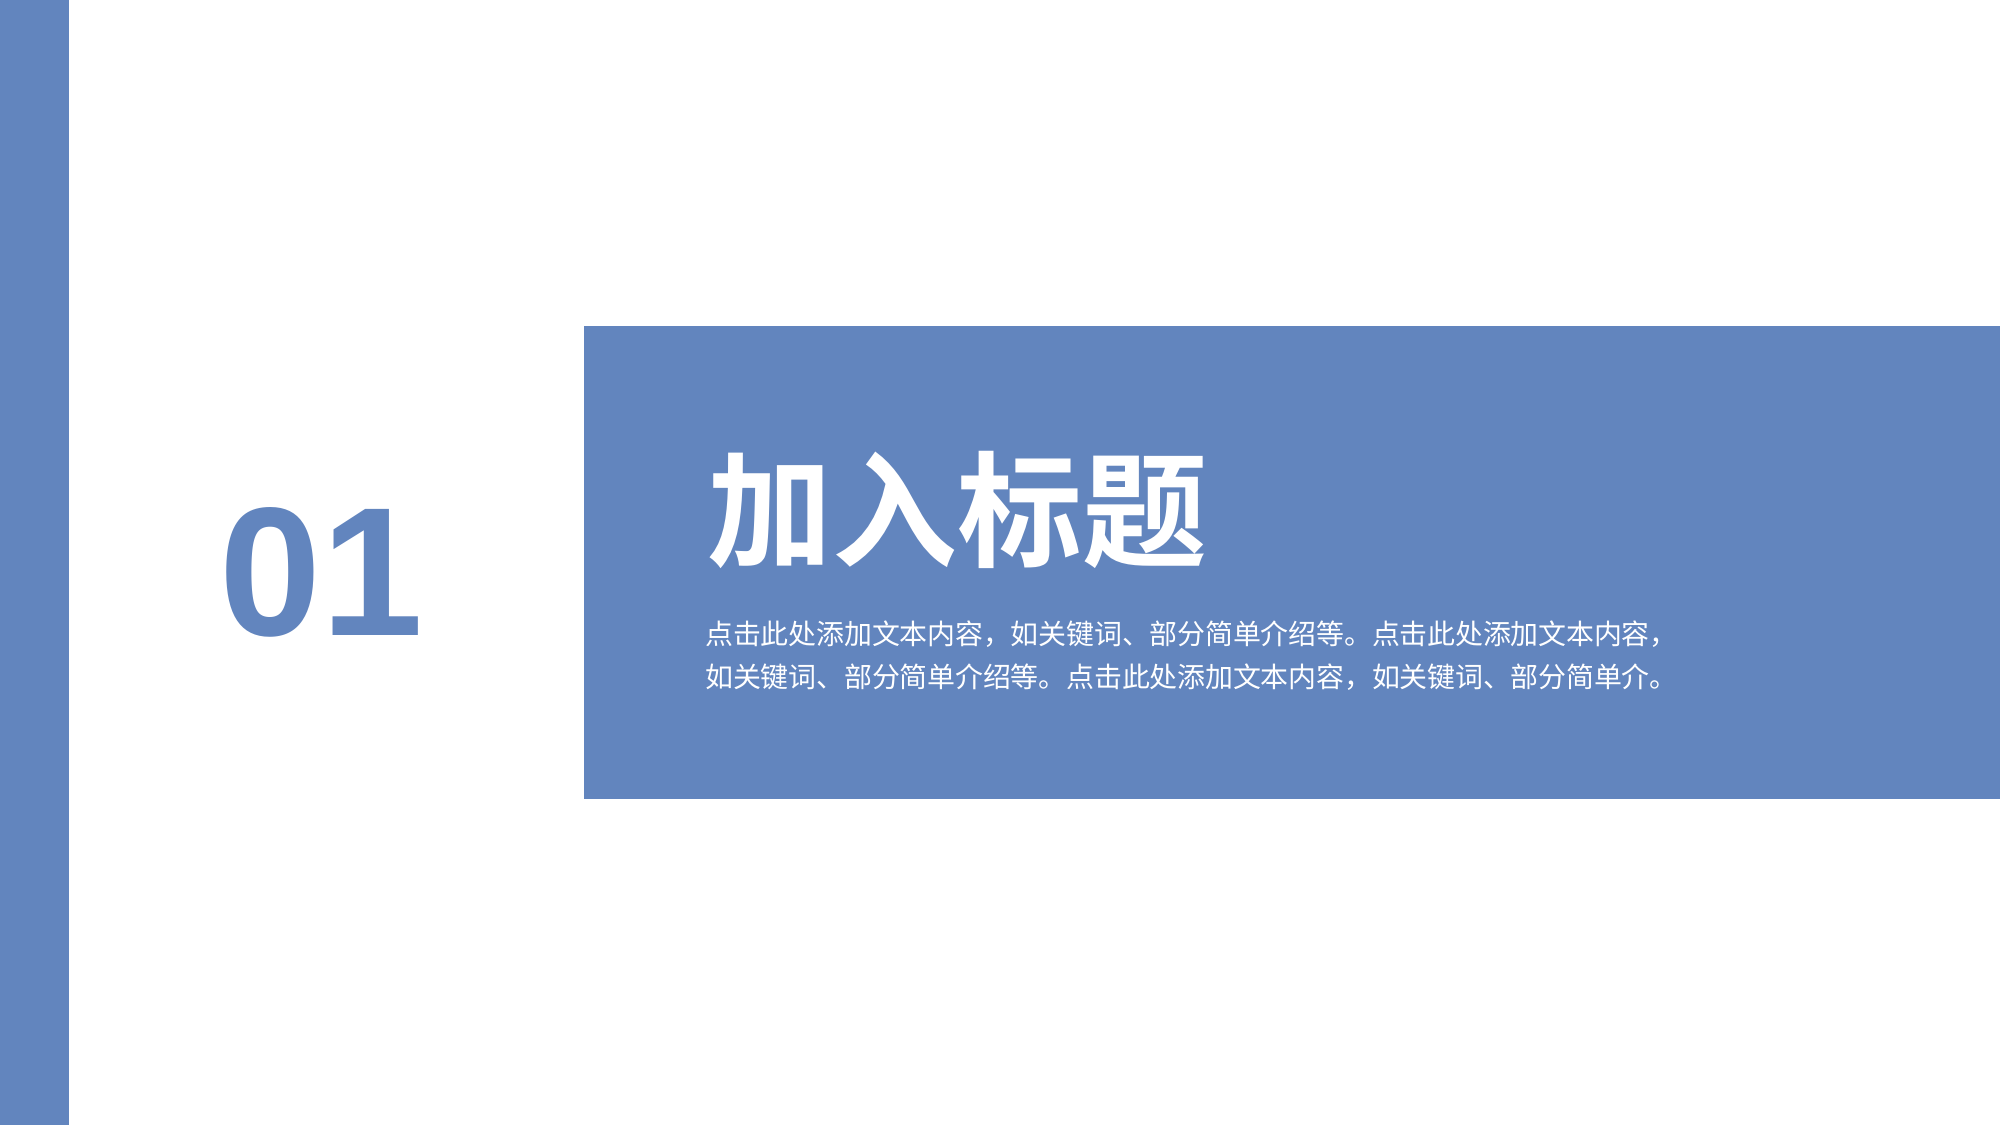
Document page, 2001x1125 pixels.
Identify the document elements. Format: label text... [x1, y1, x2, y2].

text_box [690, 425, 1681, 699]
text_box [581, 324, 2000, 801]
text_box [0, 0, 71, 1125]
text_box 01 [126, 366, 518, 758]
